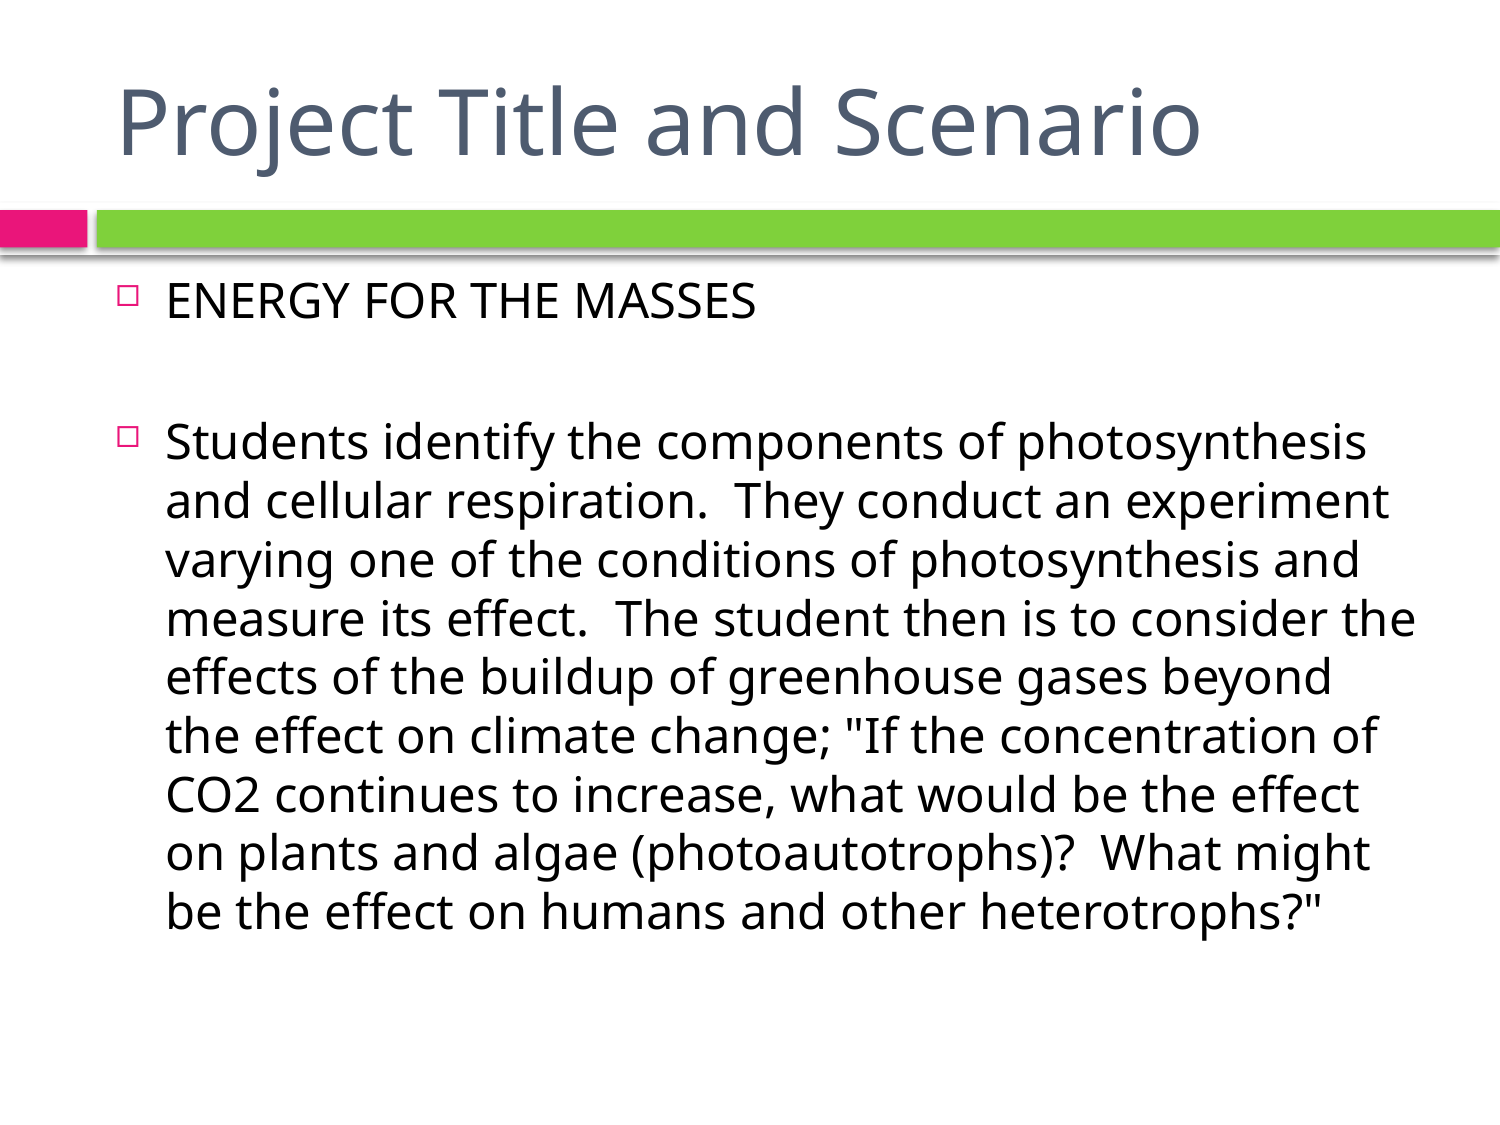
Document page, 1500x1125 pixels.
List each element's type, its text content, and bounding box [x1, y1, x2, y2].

list ENERGY FOR THE MASSES Students identify the components of photosynthesis and cellular respiration. They conduct an experiment varying one of the conditions of photosynthesis and measure its effect. The student then is to consider the effects of the buildup of greenhouse gases beyond the effect on climate change; "If the concentration of CO2 continues to increase, what would be the effect on plants and algae (photoautotrophs)? What might be the effect on humans and other heterotrophs?" [100, 262, 1438, 1000]
title Project Title and Scenario [100, 37, 1438, 200]
